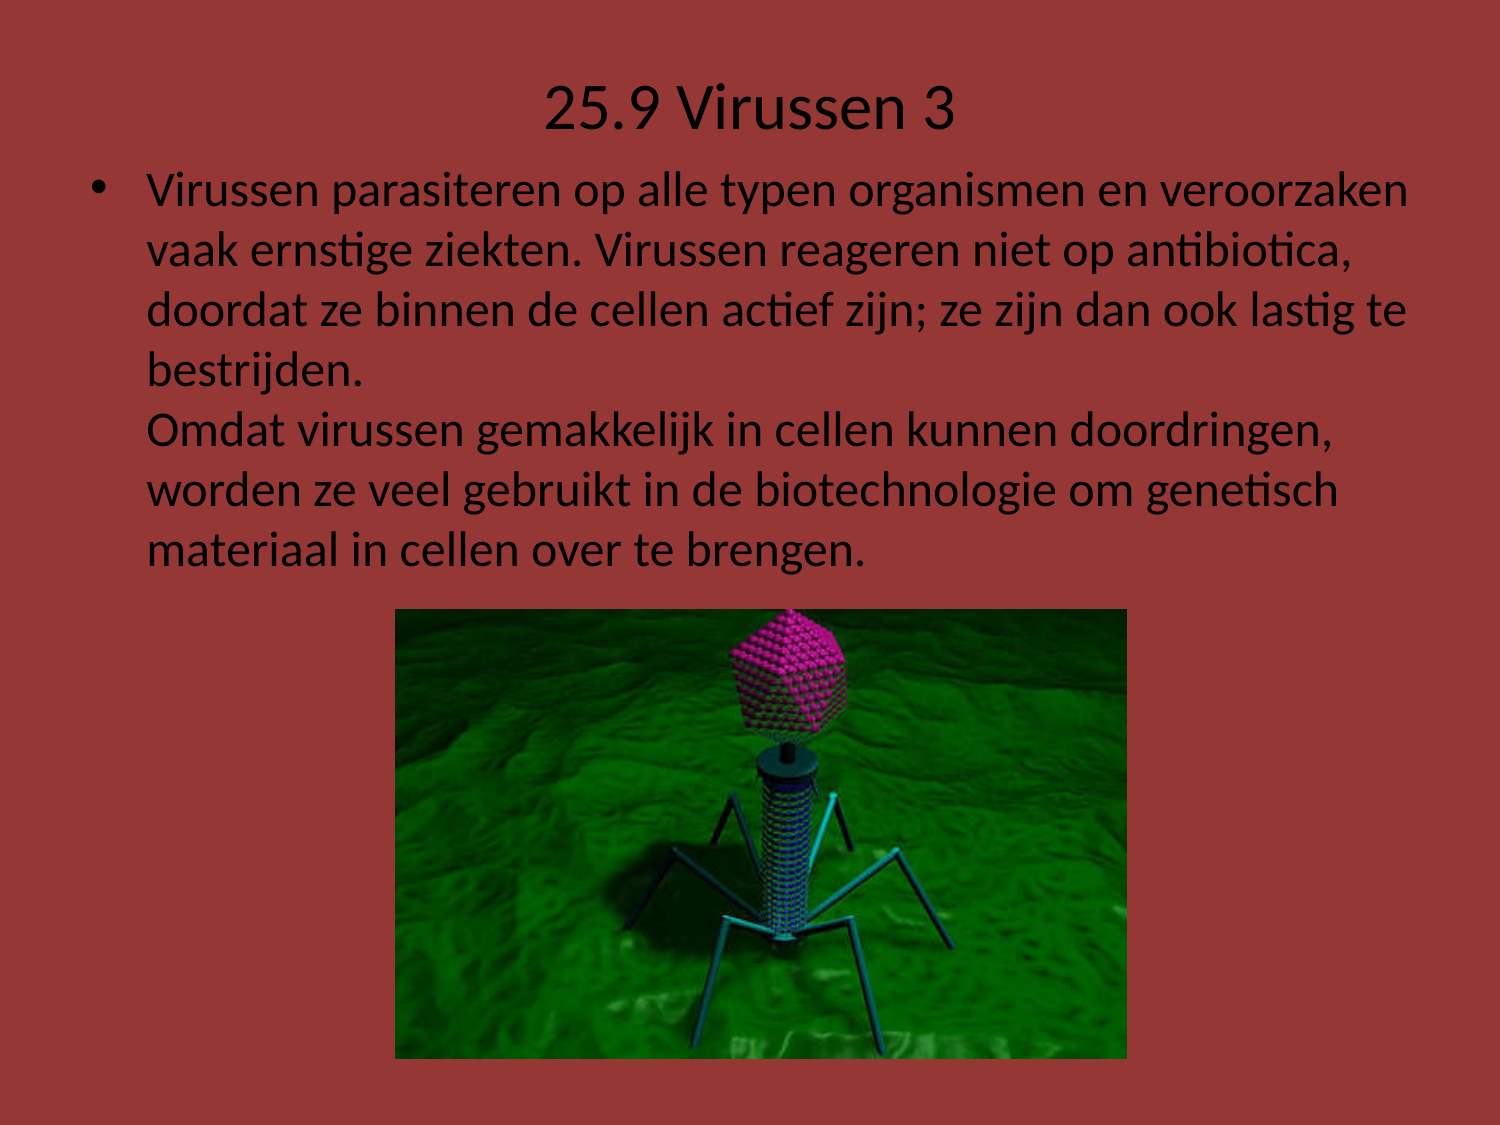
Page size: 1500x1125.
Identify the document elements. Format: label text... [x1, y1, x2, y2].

picture [395, 609, 1127, 1059]
title 25.9 Virussen 3 [75, 45, 1425, 149]
list Virussen parasiteren op alle typen organismen en veroorzaken vaak ernstige ziekten. Virussen reageren niet op antibiotica, doordat ze binnen de cellen actief zijn; ze zijn dan ook lastig te bestrijden. Omdat virussen gemakkelijk in cellen kunnen doordringen, worden ze veel gebruikt in de biotechnologie om genetisch materiaal in cellen over te brengen. [75, 149, 1425, 1083]
